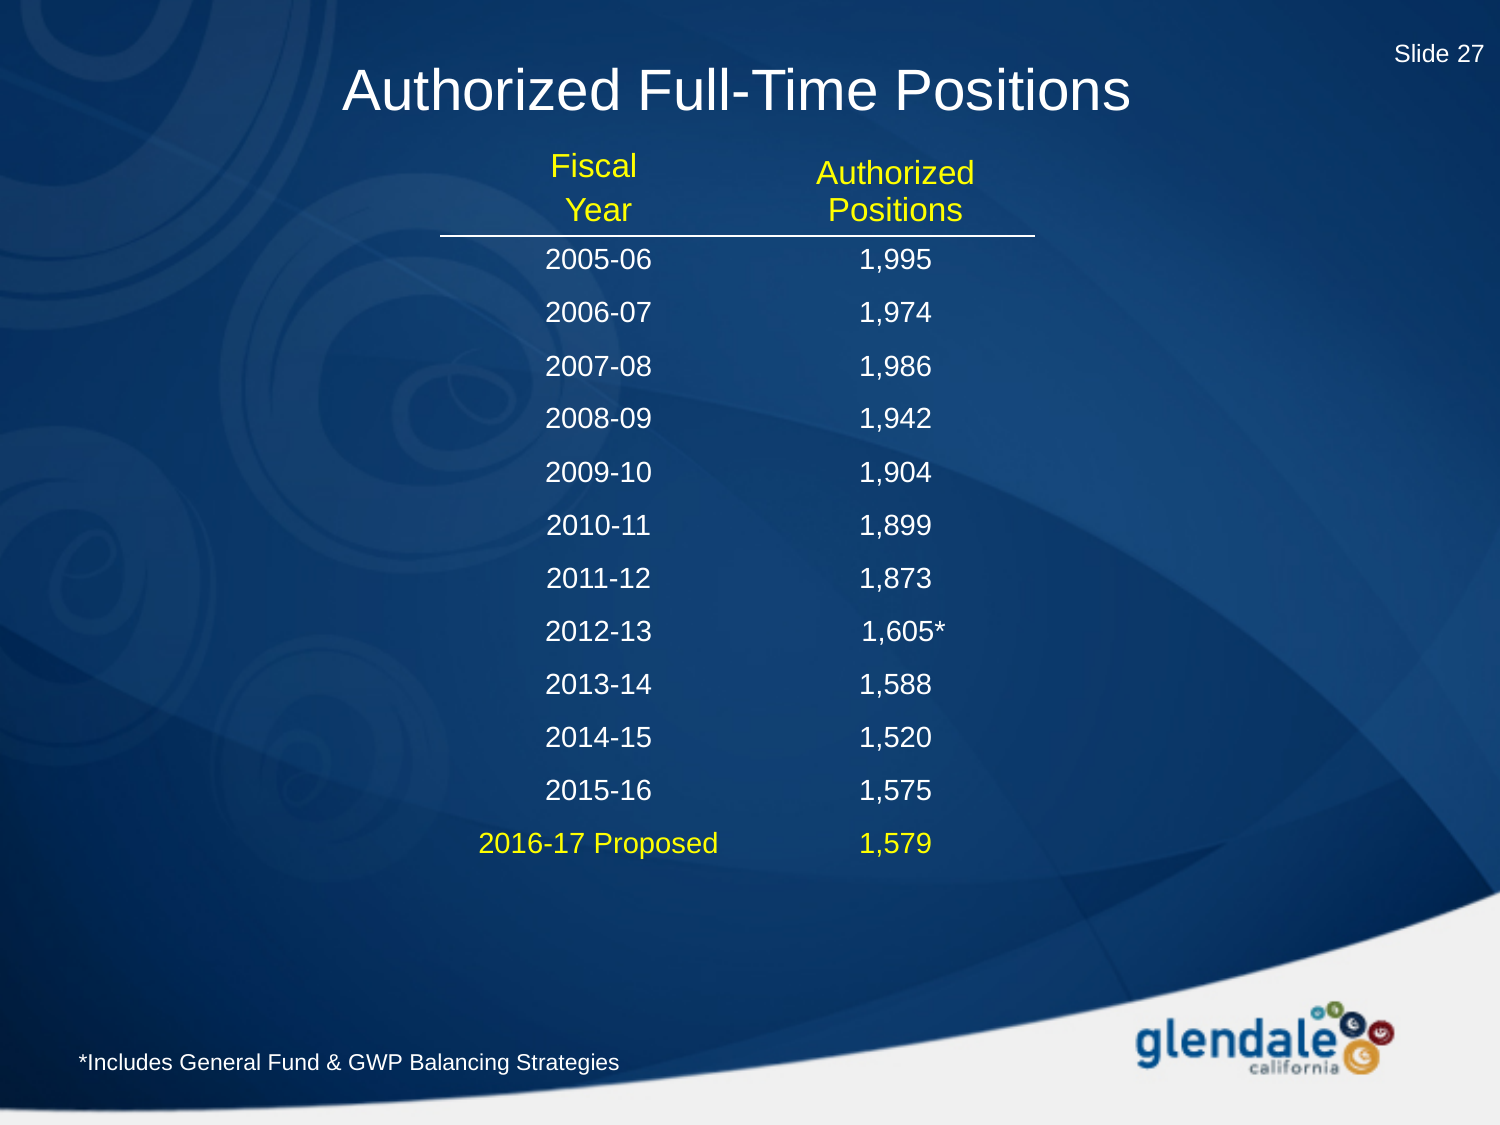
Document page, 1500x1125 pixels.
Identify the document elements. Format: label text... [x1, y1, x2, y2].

table_cell 1,974 [757, 289, 1035, 342]
table_cell 1,986 [757, 342, 1035, 395]
table_cell 2012-13 [440, 607, 757, 661]
table_cell 1,904 [757, 448, 1035, 501]
table_cell 1,995 [757, 237, 1035, 289]
table_cell 1,520 [757, 714, 1035, 767]
slide_number Slide 27 [1149, 0, 1500, 75]
table_cell 1,605* [757, 607, 1035, 661]
table_cell 1,579 [757, 820, 1035, 873]
table_cell 1,899 [757, 501, 1035, 554]
table_cell 2015-16 [440, 767, 757, 820]
text_box *Includes General Fund & GWP Balancing Strategies [11, 1039, 687, 1083]
table_cell 1,588 [757, 661, 1035, 714]
table_cell 2008-09 [440, 395, 757, 448]
table_header Fiscal Year [440, 134, 757, 235]
table_cell 2011-12 [440, 554, 757, 607]
table_cell 1,575 [757, 767, 1035, 820]
table_cell 2009-10 [440, 448, 757, 501]
table_cell 2006-07 [440, 289, 757, 342]
table_cell 2016-17 Proposed [440, 820, 757, 873]
picture [0, 0, 1500, 1125]
table_cell 2007-08 [440, 342, 757, 395]
table_cell 2010-11 [440, 501, 757, 554]
table_cell 1,873 [757, 554, 1035, 607]
table_cell 2014-15 [440, 714, 757, 767]
table_cell 1,942 [757, 395, 1035, 448]
table_cell 2005-06 [440, 237, 757, 289]
table_header Authorized Positions [757, 134, 1035, 235]
table_cell 2013-14 [440, 661, 757, 714]
text_box Authorized Full-Time Positions [37, 37, 1438, 138]
